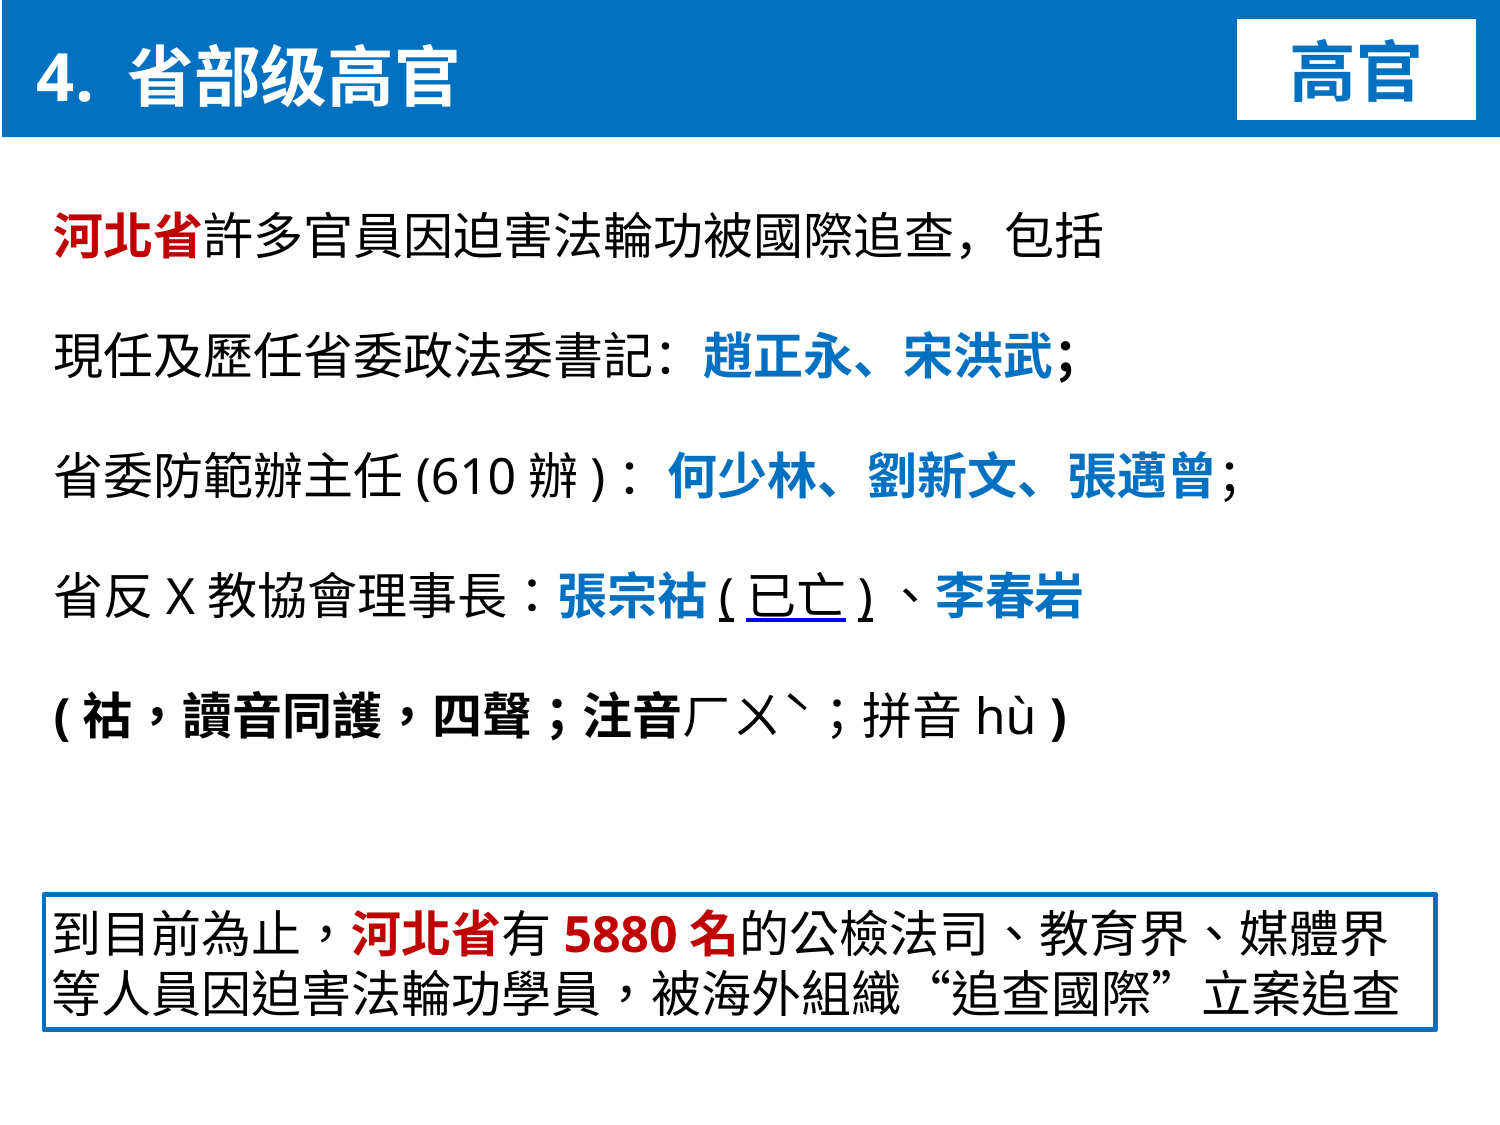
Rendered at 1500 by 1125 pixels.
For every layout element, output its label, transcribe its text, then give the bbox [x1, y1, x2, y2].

text_box 到目前為止，河北省有5880名的公檢法司、教育界、媒體界 等人員因迫害法輪功學員，被海外組織“追查國際”立案追查 [43, 894, 1436, 1030]
text_box 河北省許多官員因迫害法輪功被國際追查，包括 現任及歷任省委政法委書記：趙正永、宋洪武； 省委防範辦主任(610辦)：何少林、劉新文、張邁曾； 省反X教協會理事長：張宗祜(已亡)、李春岩 (祜，讀音同護，四聲；注音ㄏㄨˋ；拼音hù ) [39, 197, 1479, 752]
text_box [1, 0, 1500, 138]
